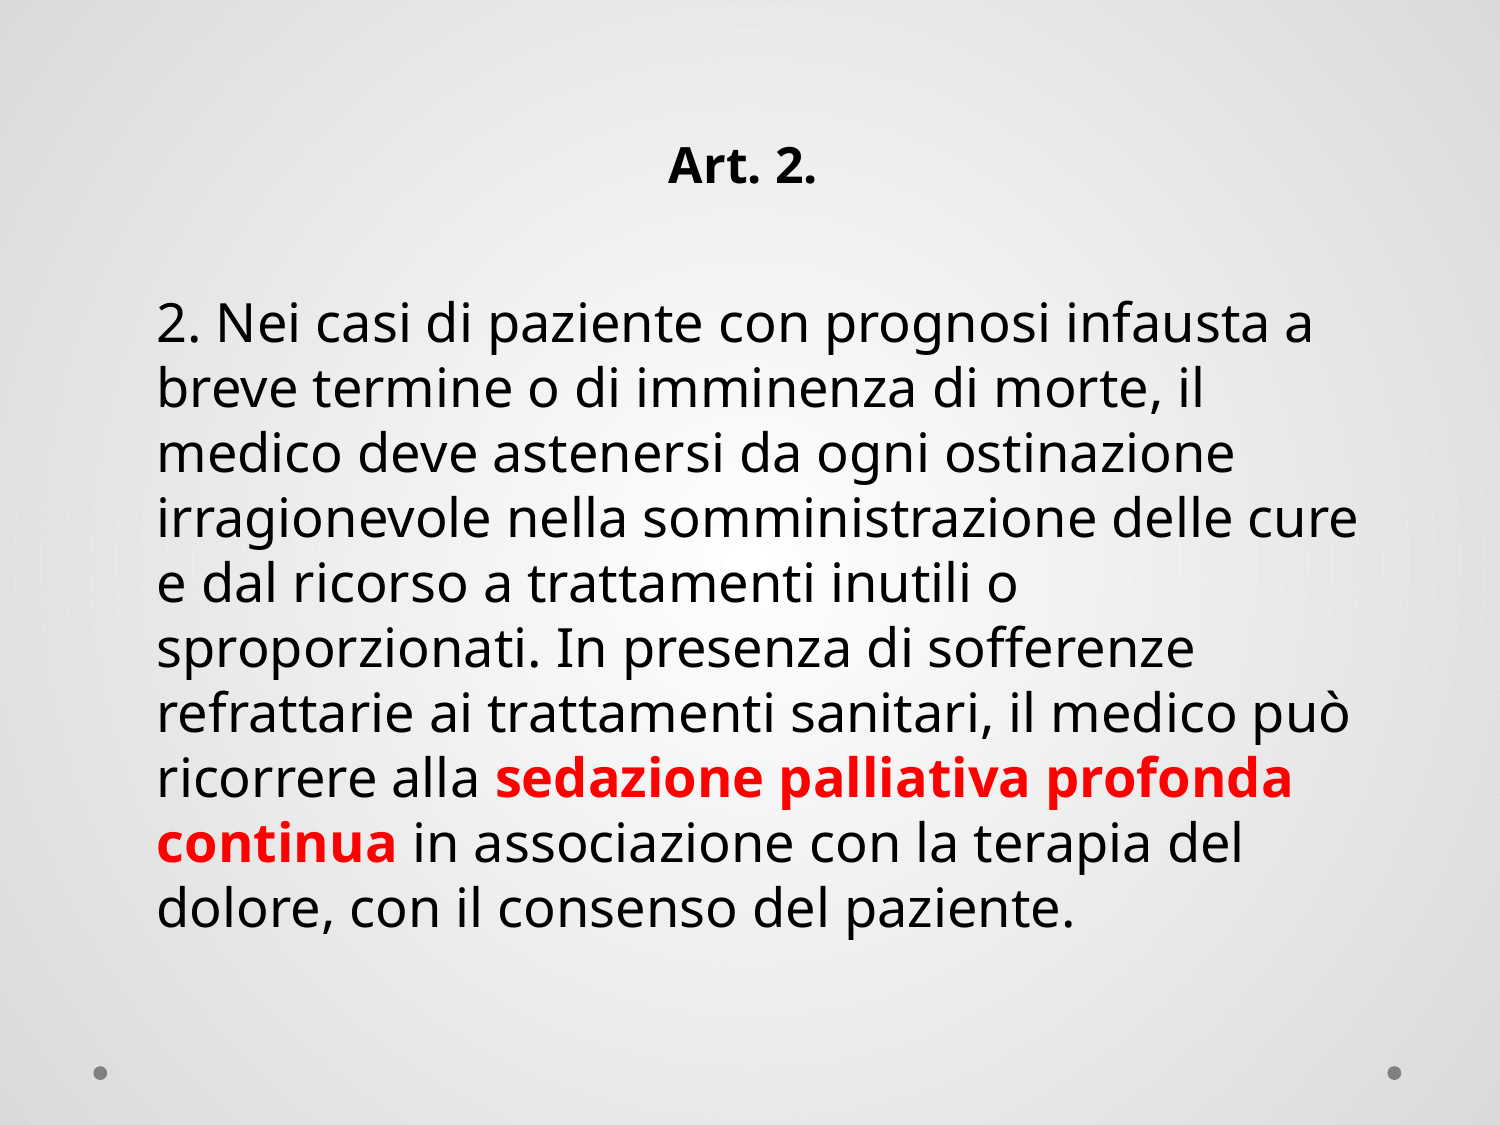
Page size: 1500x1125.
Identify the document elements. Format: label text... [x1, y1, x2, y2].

text_box 2. Nei casi di paziente con prognosi infausta a breve termine o di imminenza di morte, il medico deve astenersi da ogni ostinazione irragionevole nella somministrazione delle cure e dal ricorso a trattamenti inutili o sproporzionati. In presenza di sofferenze refrattarie ai trattamenti sanitari, il medico può ricorrere alla sedazione palliativa profonda continua in associazione con la terapia del dolore, con il consenso del paziente. [141, 281, 1384, 946]
text_box Art. 2. [654, 126, 846, 202]
